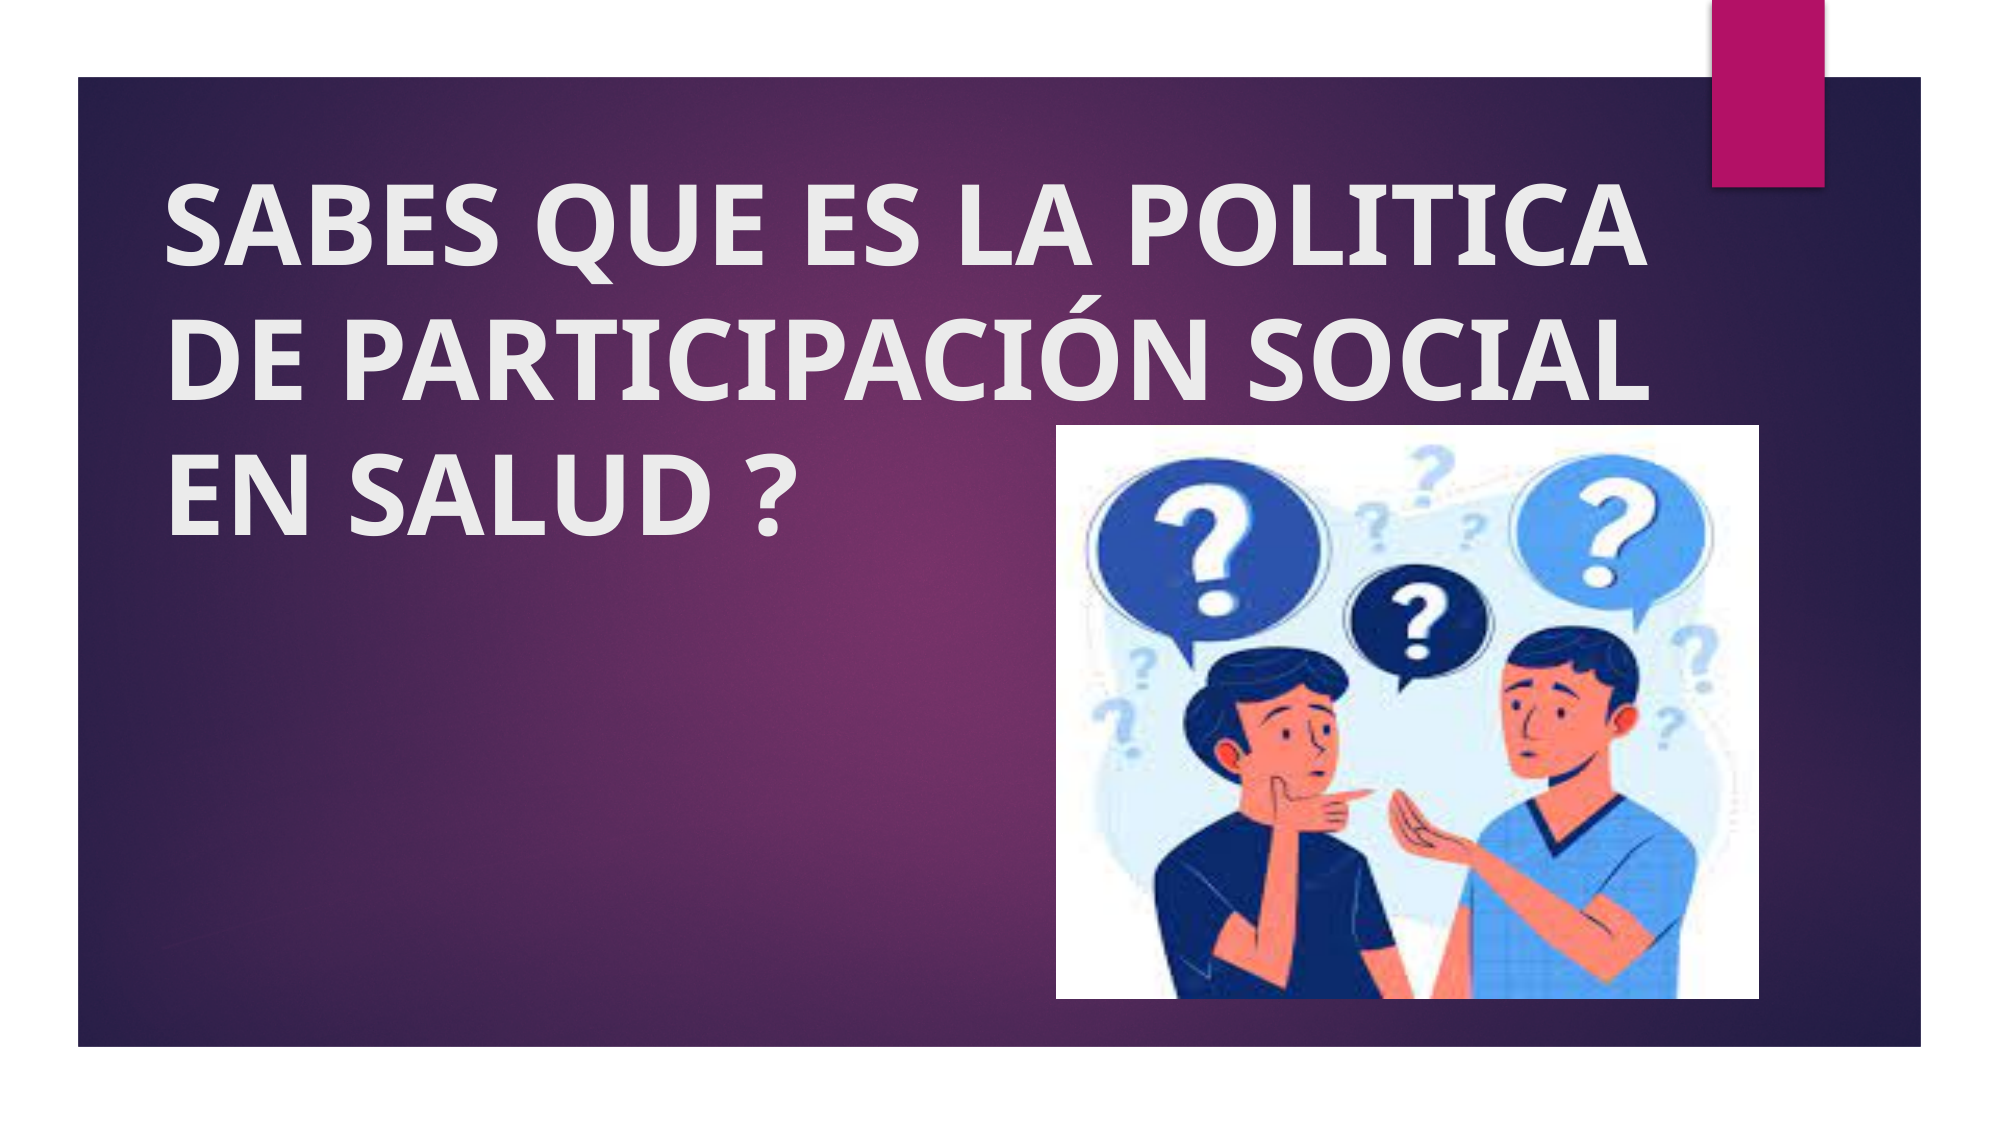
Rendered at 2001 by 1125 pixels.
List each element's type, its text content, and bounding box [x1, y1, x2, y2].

picture [1056, 425, 1759, 1000]
title SABES QUE ES LA POLITICA DE PARTICIPACIÓN SOCIAL EN SALUD ? [147, 126, 1814, 566]
